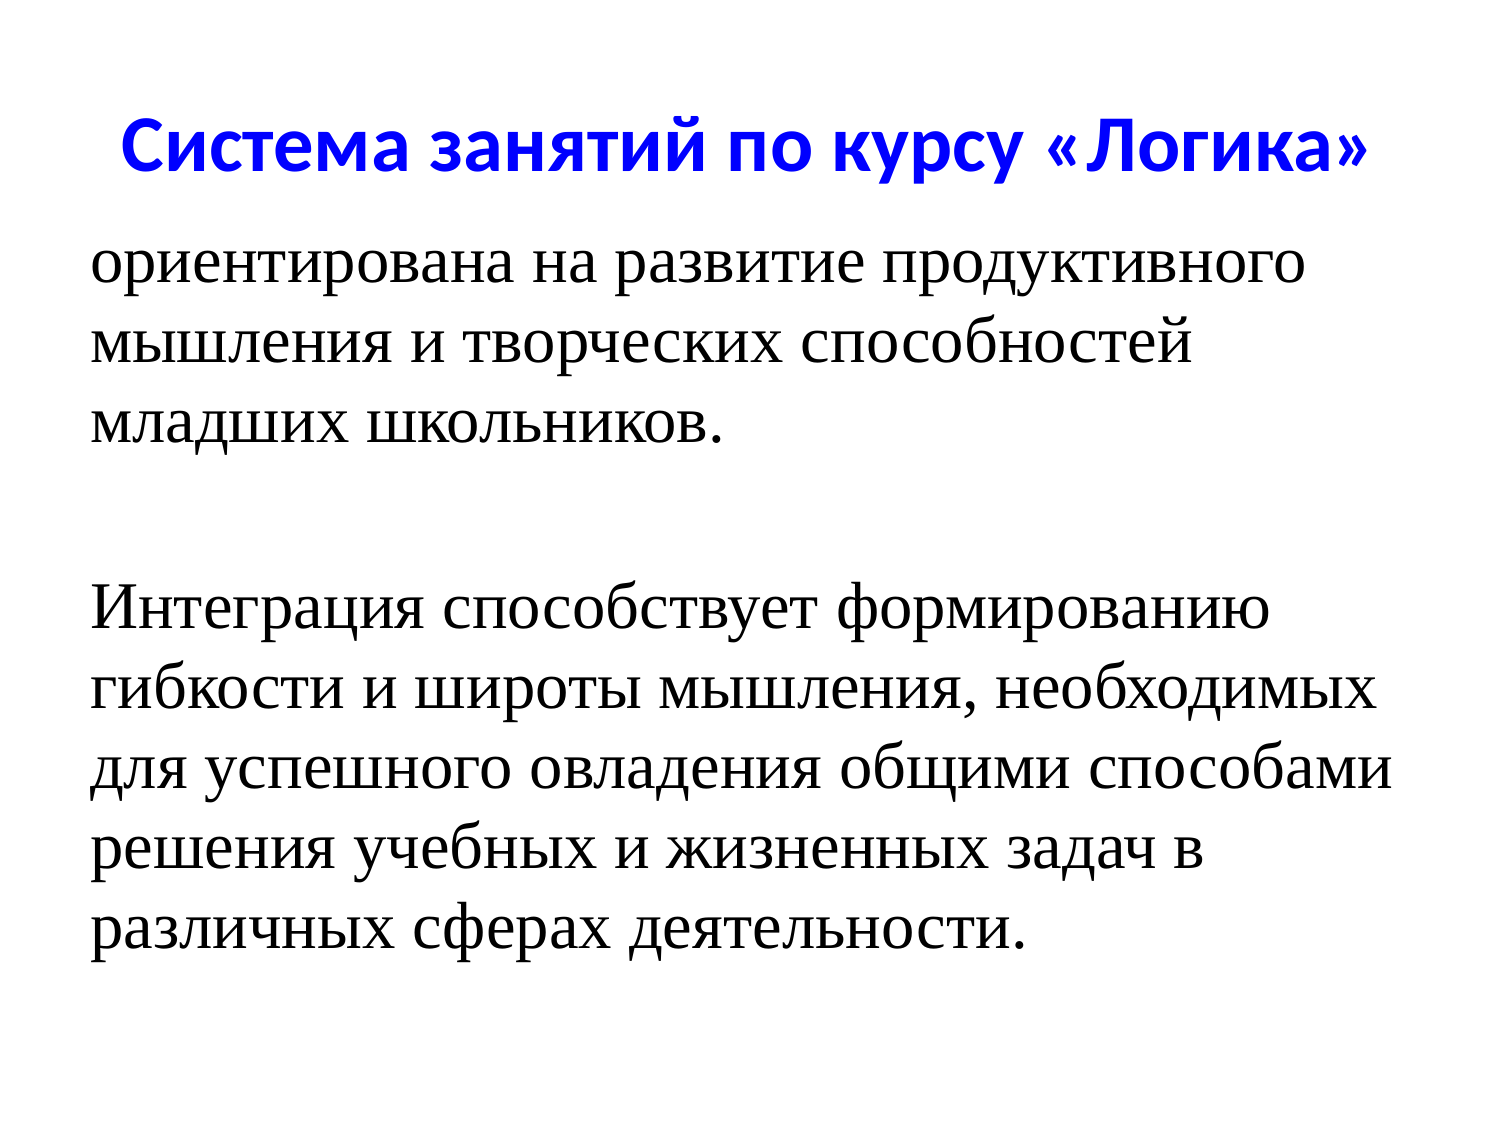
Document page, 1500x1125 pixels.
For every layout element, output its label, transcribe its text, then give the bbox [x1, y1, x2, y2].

list ориентирована на развитие продуктивного мышления и творческих способностей младших школьников. Интеграция способствует формированию гибкости и широты мышления, необходимых для успешного овладения общими способами решения учебных и жизненных задач в различных сферах деятельности. [75, 208, 1425, 1005]
title Система занятий по курсу «Логика» [75, 45, 1425, 208]
